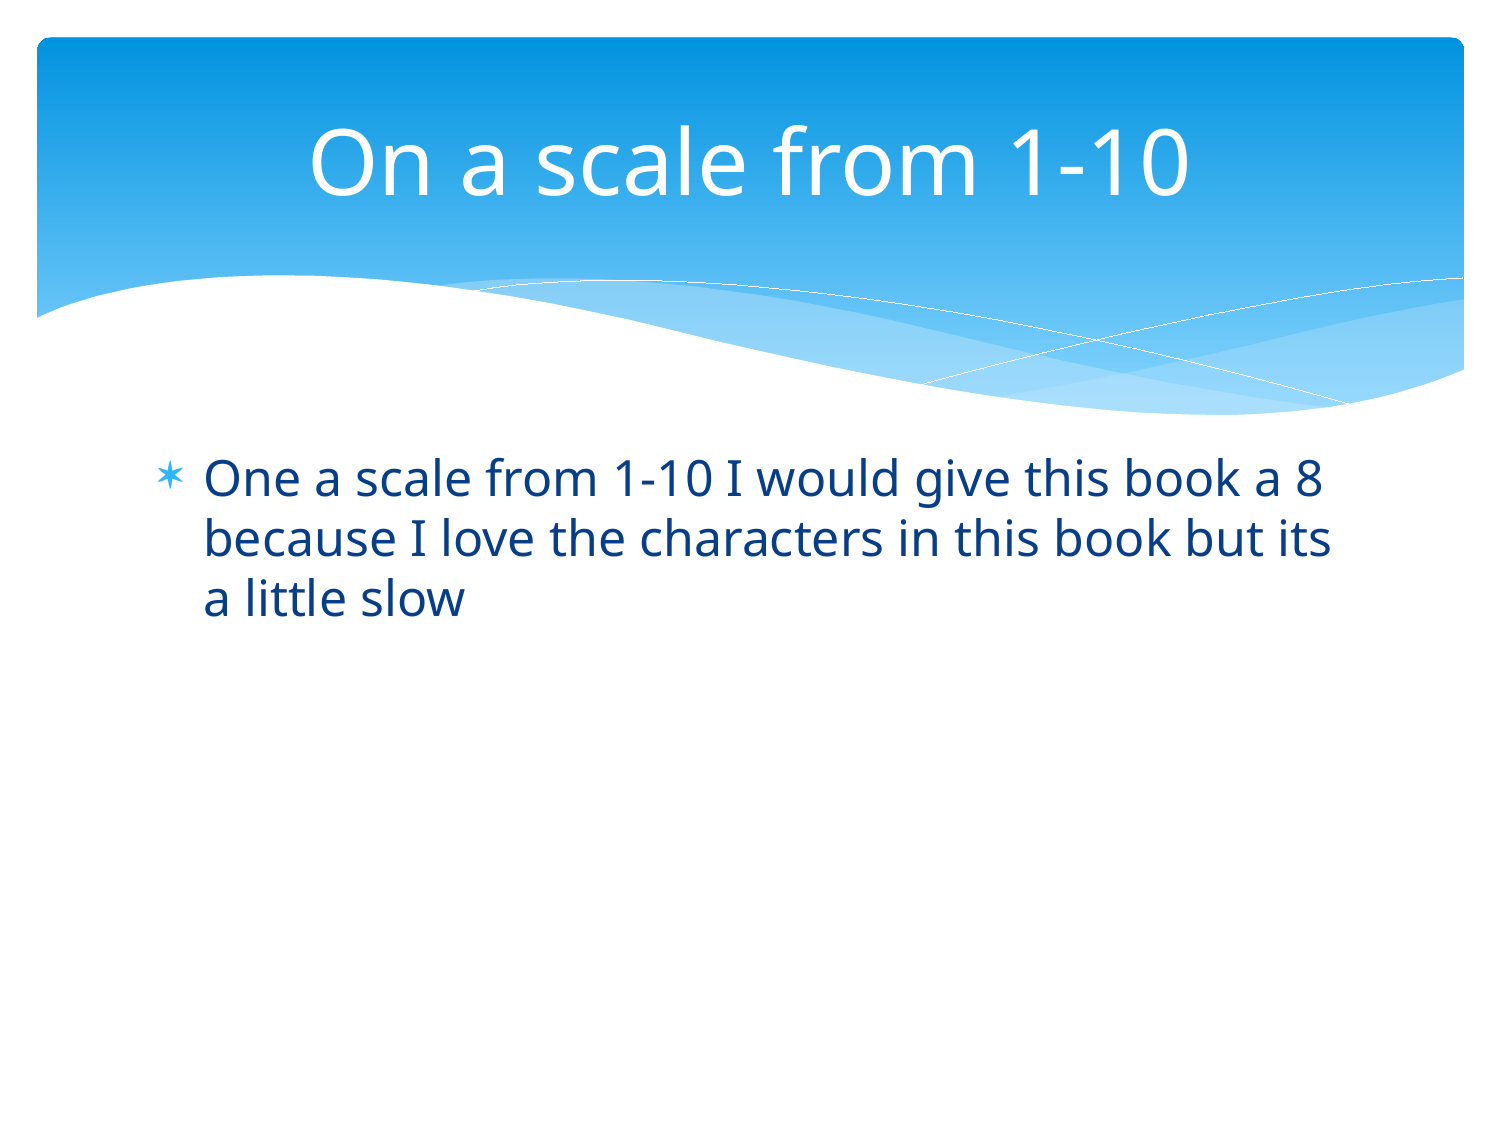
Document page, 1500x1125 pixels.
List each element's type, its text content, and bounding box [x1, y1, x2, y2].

list One a scale from 1-10 I would give this book a 8 because I love the characters in this book but its a little slow [143, 438, 1359, 1005]
title On a scale from 1-10 [75, 55, 1425, 261]
